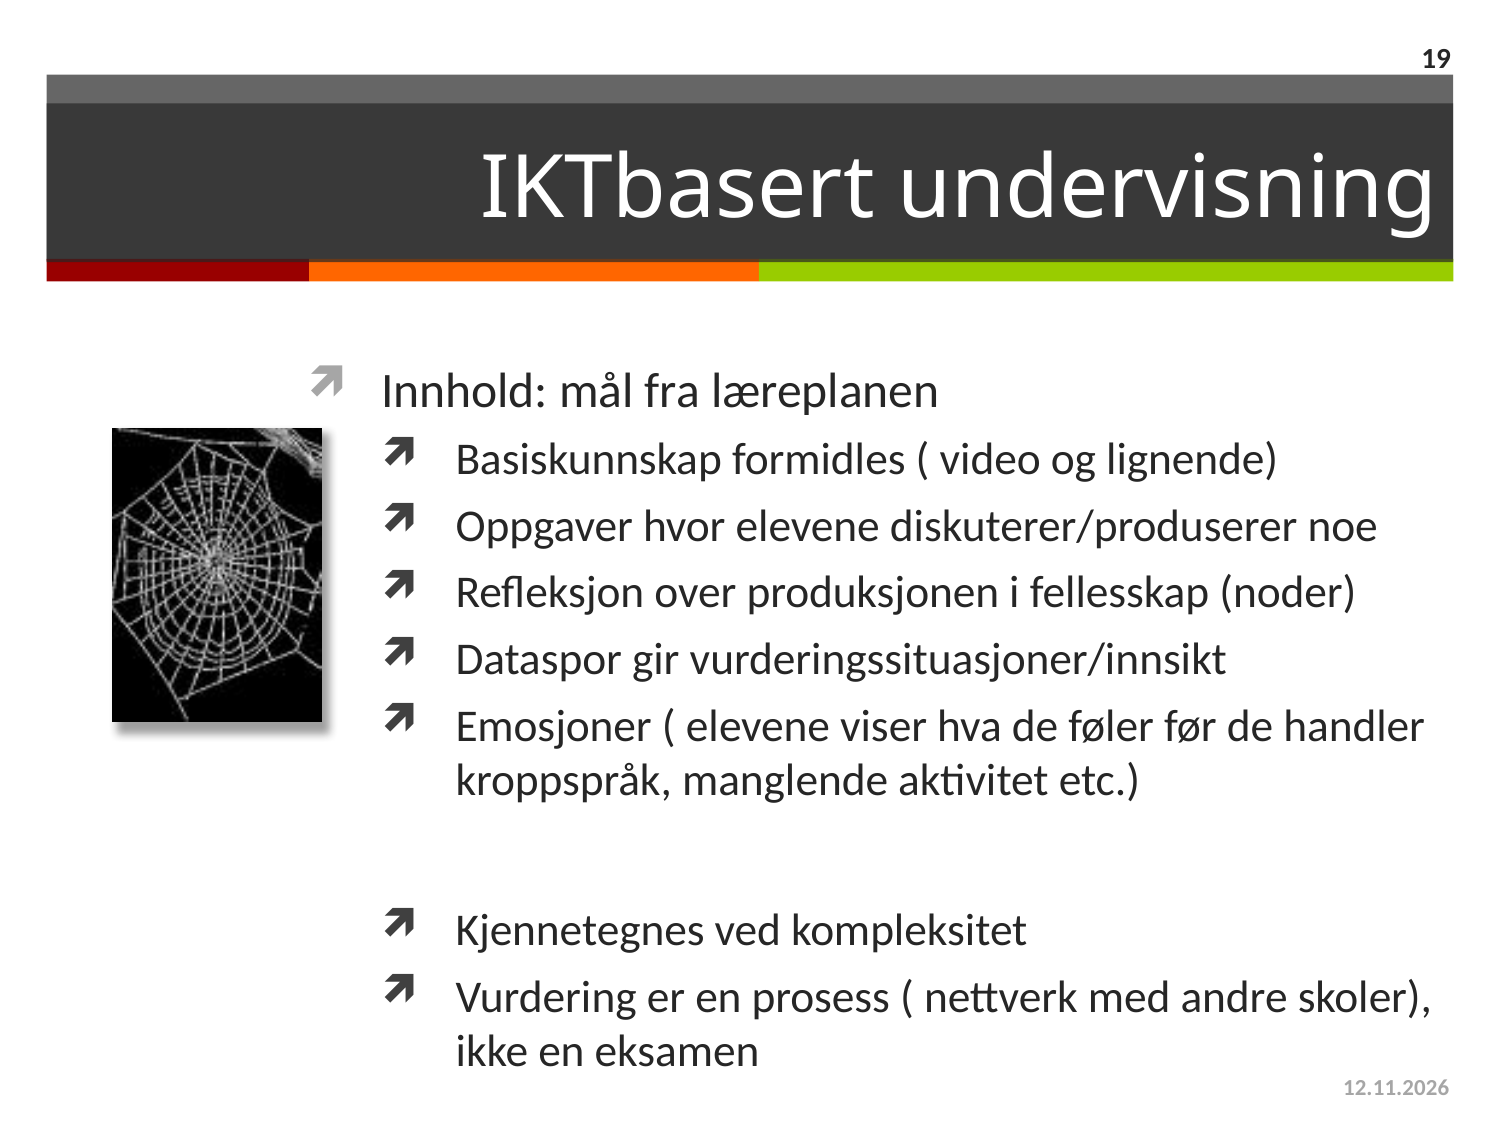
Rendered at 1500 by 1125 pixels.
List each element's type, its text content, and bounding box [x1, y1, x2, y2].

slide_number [1114, 1055, 1465, 1116]
title IKTbasert undervisning [46, 103, 1454, 263]
slide_number 19 [1362, 27, 1466, 87]
picture [111, 427, 322, 723]
list Innhold: mål fra læreplanen Basiskunnskap formidles ( video og lignende) Oppgaver hvor elevene diskuterer/produserer noe Refleksjon over produksjonen i fellesskap (noder) Dataspor gir vurderingssituasjoner/innsikt Emosjoner ( elevene viser hva de føler før de handler kroppspråk, manglende aktivitet etc.) Kjennetegnes ved kompleksitet Vurdering er en prosess ( nettverk med andre skoler), ikke en eksamen [292, 350, 1454, 1089]
